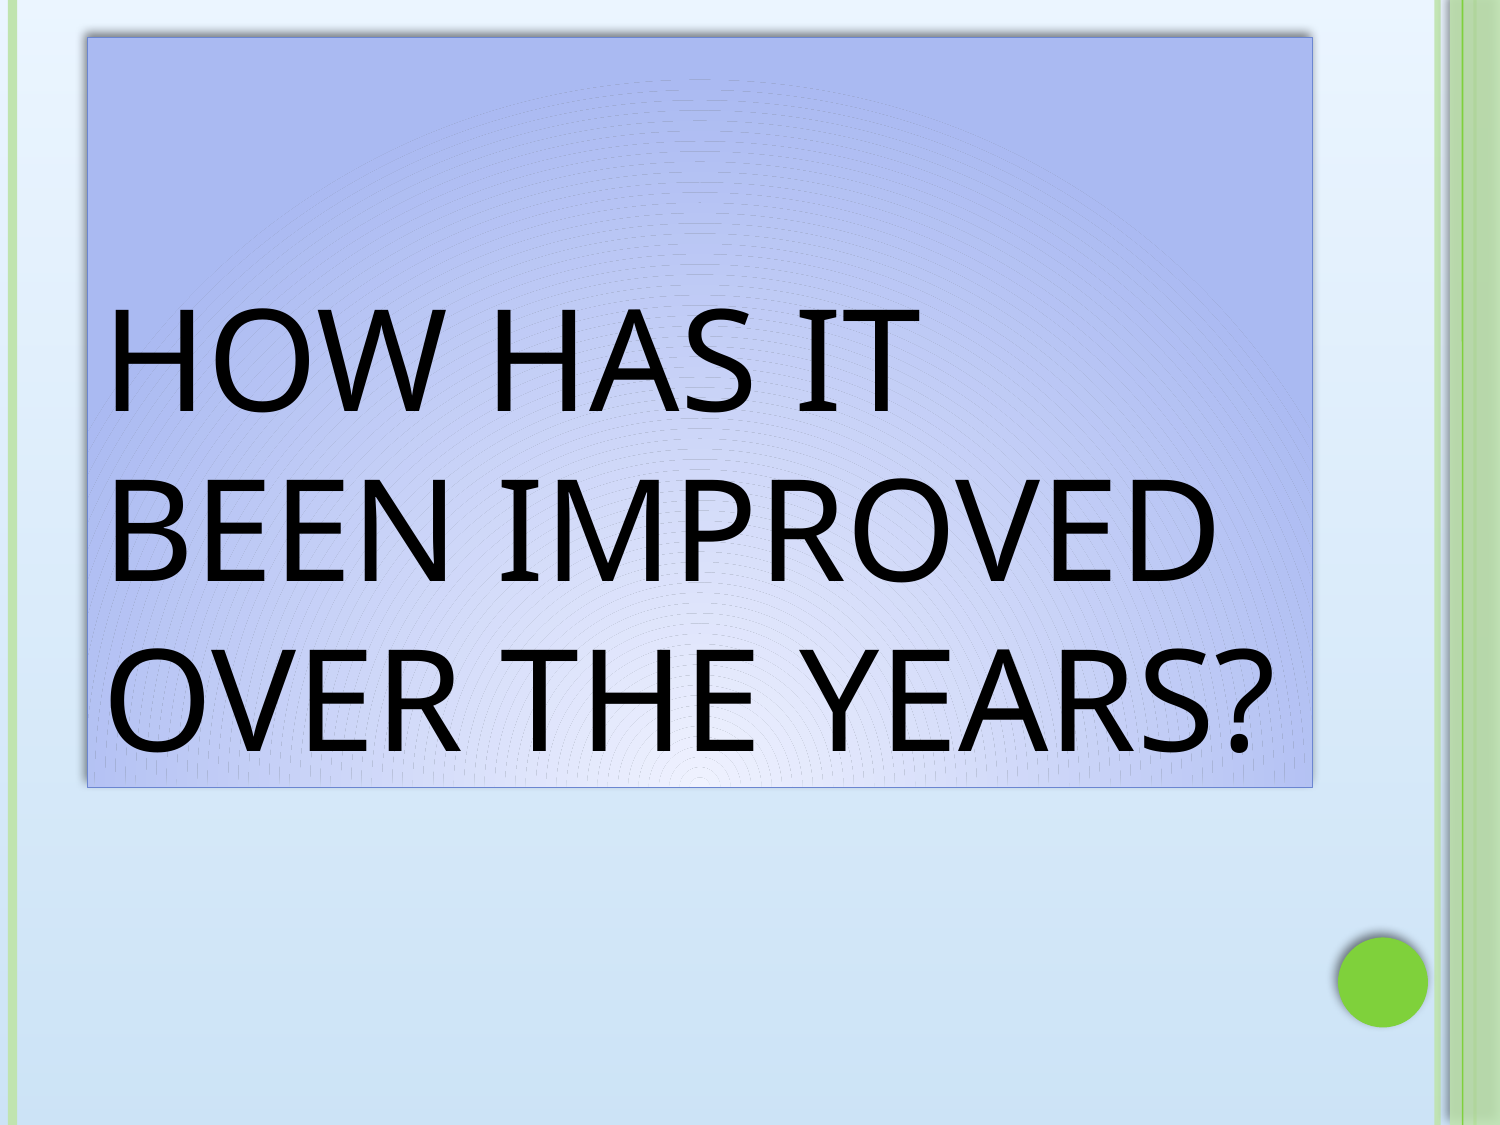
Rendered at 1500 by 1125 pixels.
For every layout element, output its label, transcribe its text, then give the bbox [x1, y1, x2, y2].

title How has it been improved over the years? [87, 37, 1313, 788]
